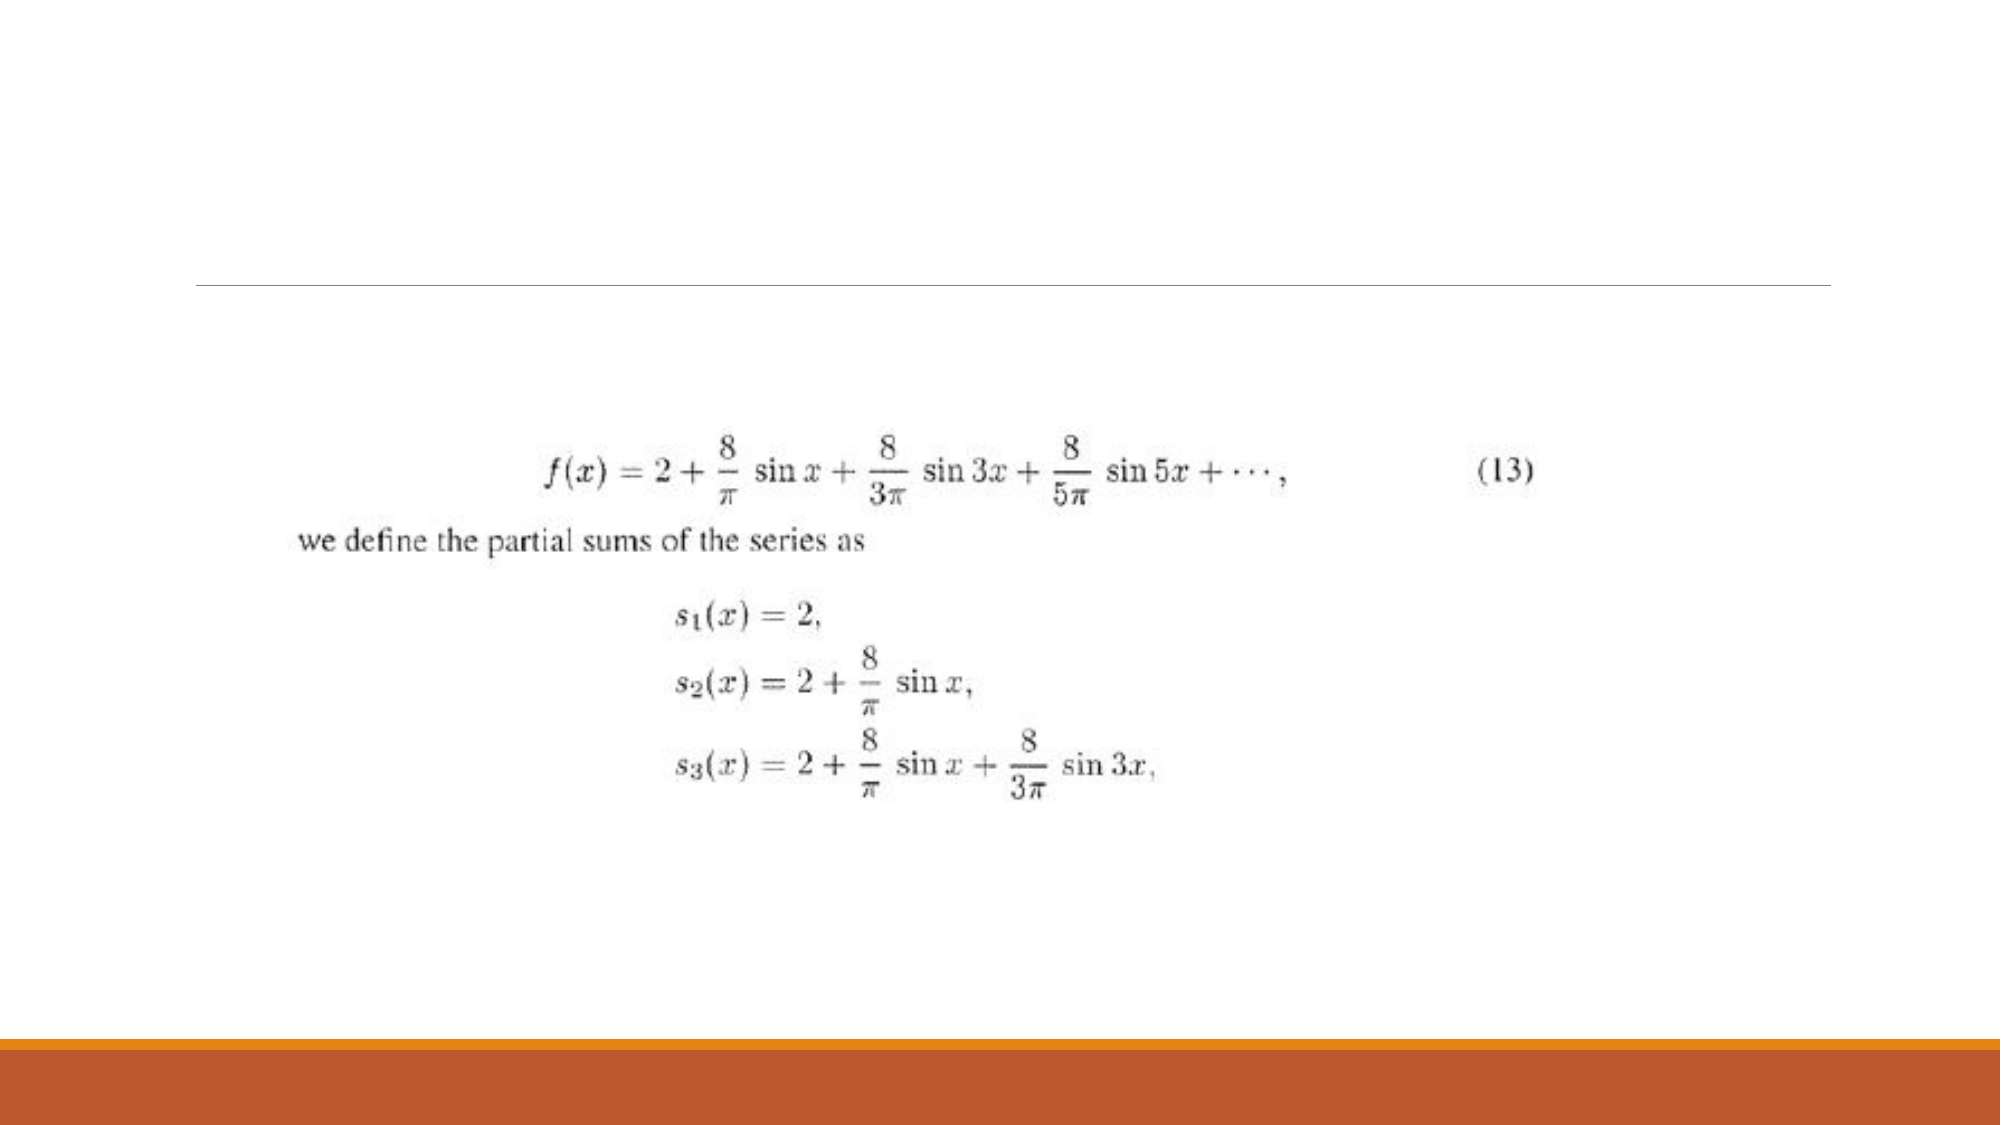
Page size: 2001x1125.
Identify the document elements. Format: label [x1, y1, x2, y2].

list [179, 372, 1775, 837]
